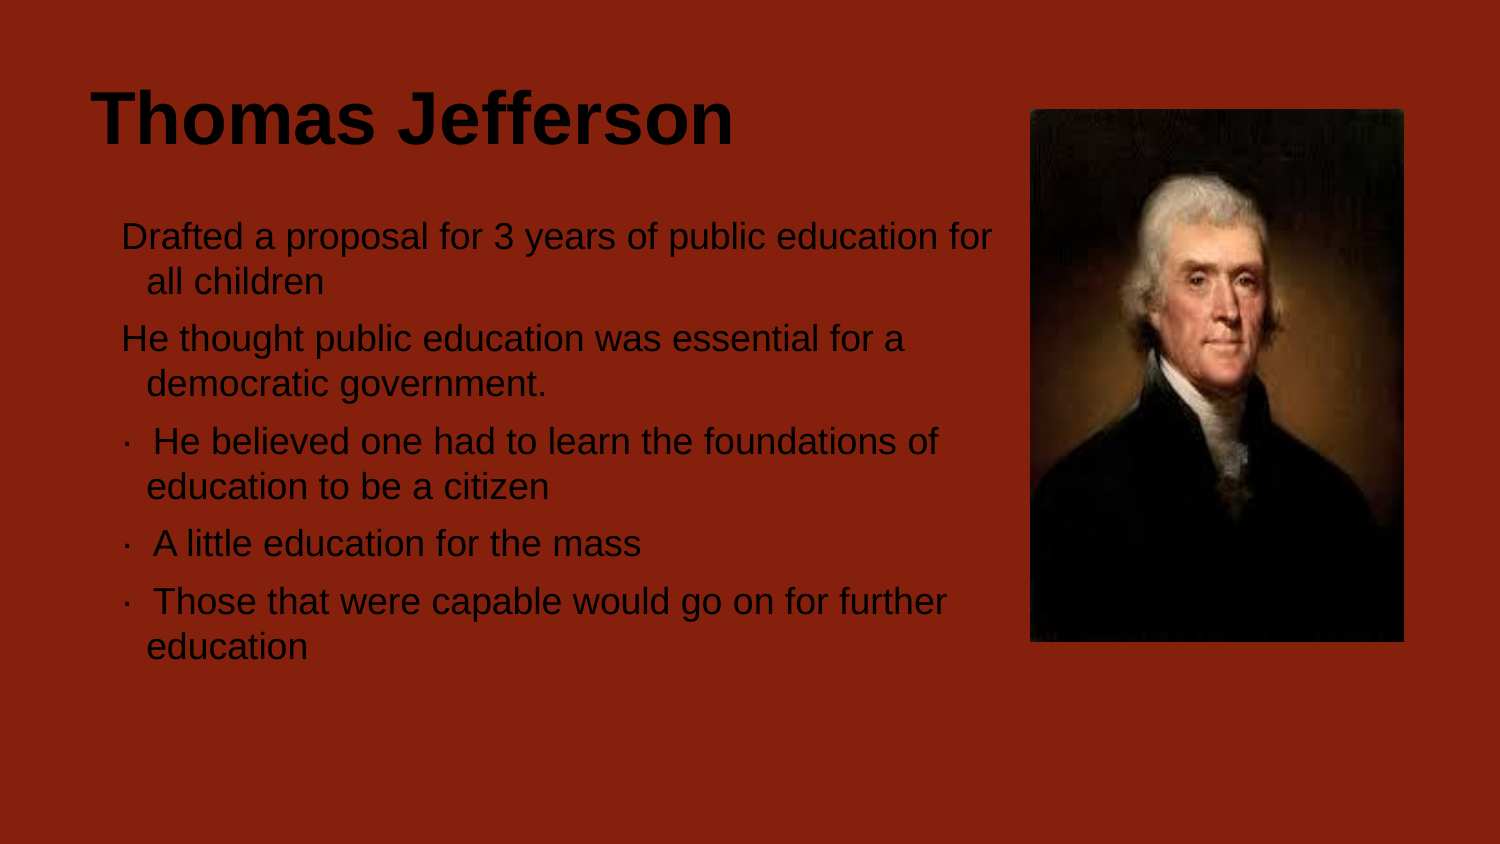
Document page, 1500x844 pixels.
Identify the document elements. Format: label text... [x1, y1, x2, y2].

list Drafted a proposal for 3 years of public education for all children He thought public education was essential for a democratic government. · He believed one had to learn the foundations of education to be a citizen · A little education for the mass · Those that were capable would go on for further education [75, 196, 1041, 808]
title Thomas Jefferson [75, 33, 1425, 175]
picture [1030, 108, 1404, 642]
